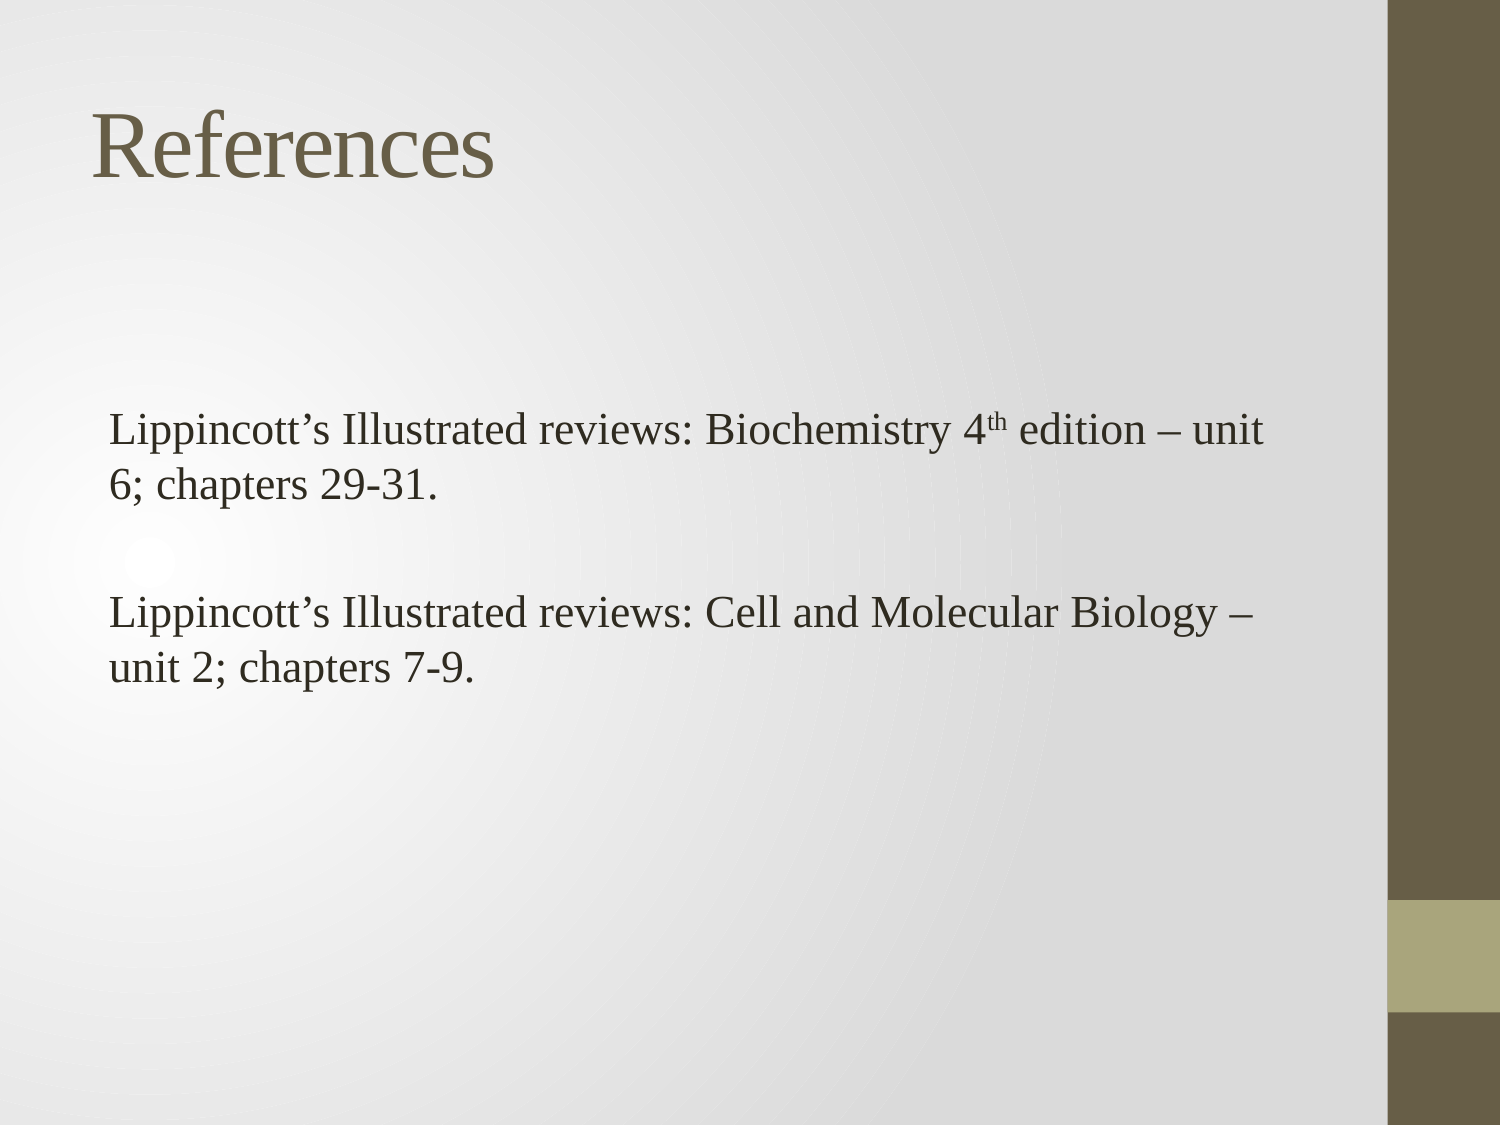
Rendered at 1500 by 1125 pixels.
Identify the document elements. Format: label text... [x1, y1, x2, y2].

title References [75, 45, 1325, 233]
list Lippincott’s Illustrated reviews: Biochemistry 4th edition – unit 6; chapters 29-31. Lippincott’s Illustrated reviews: Cell and Molecular Biology – unit 2; chapters 7-9. [75, 262, 1325, 1050]
